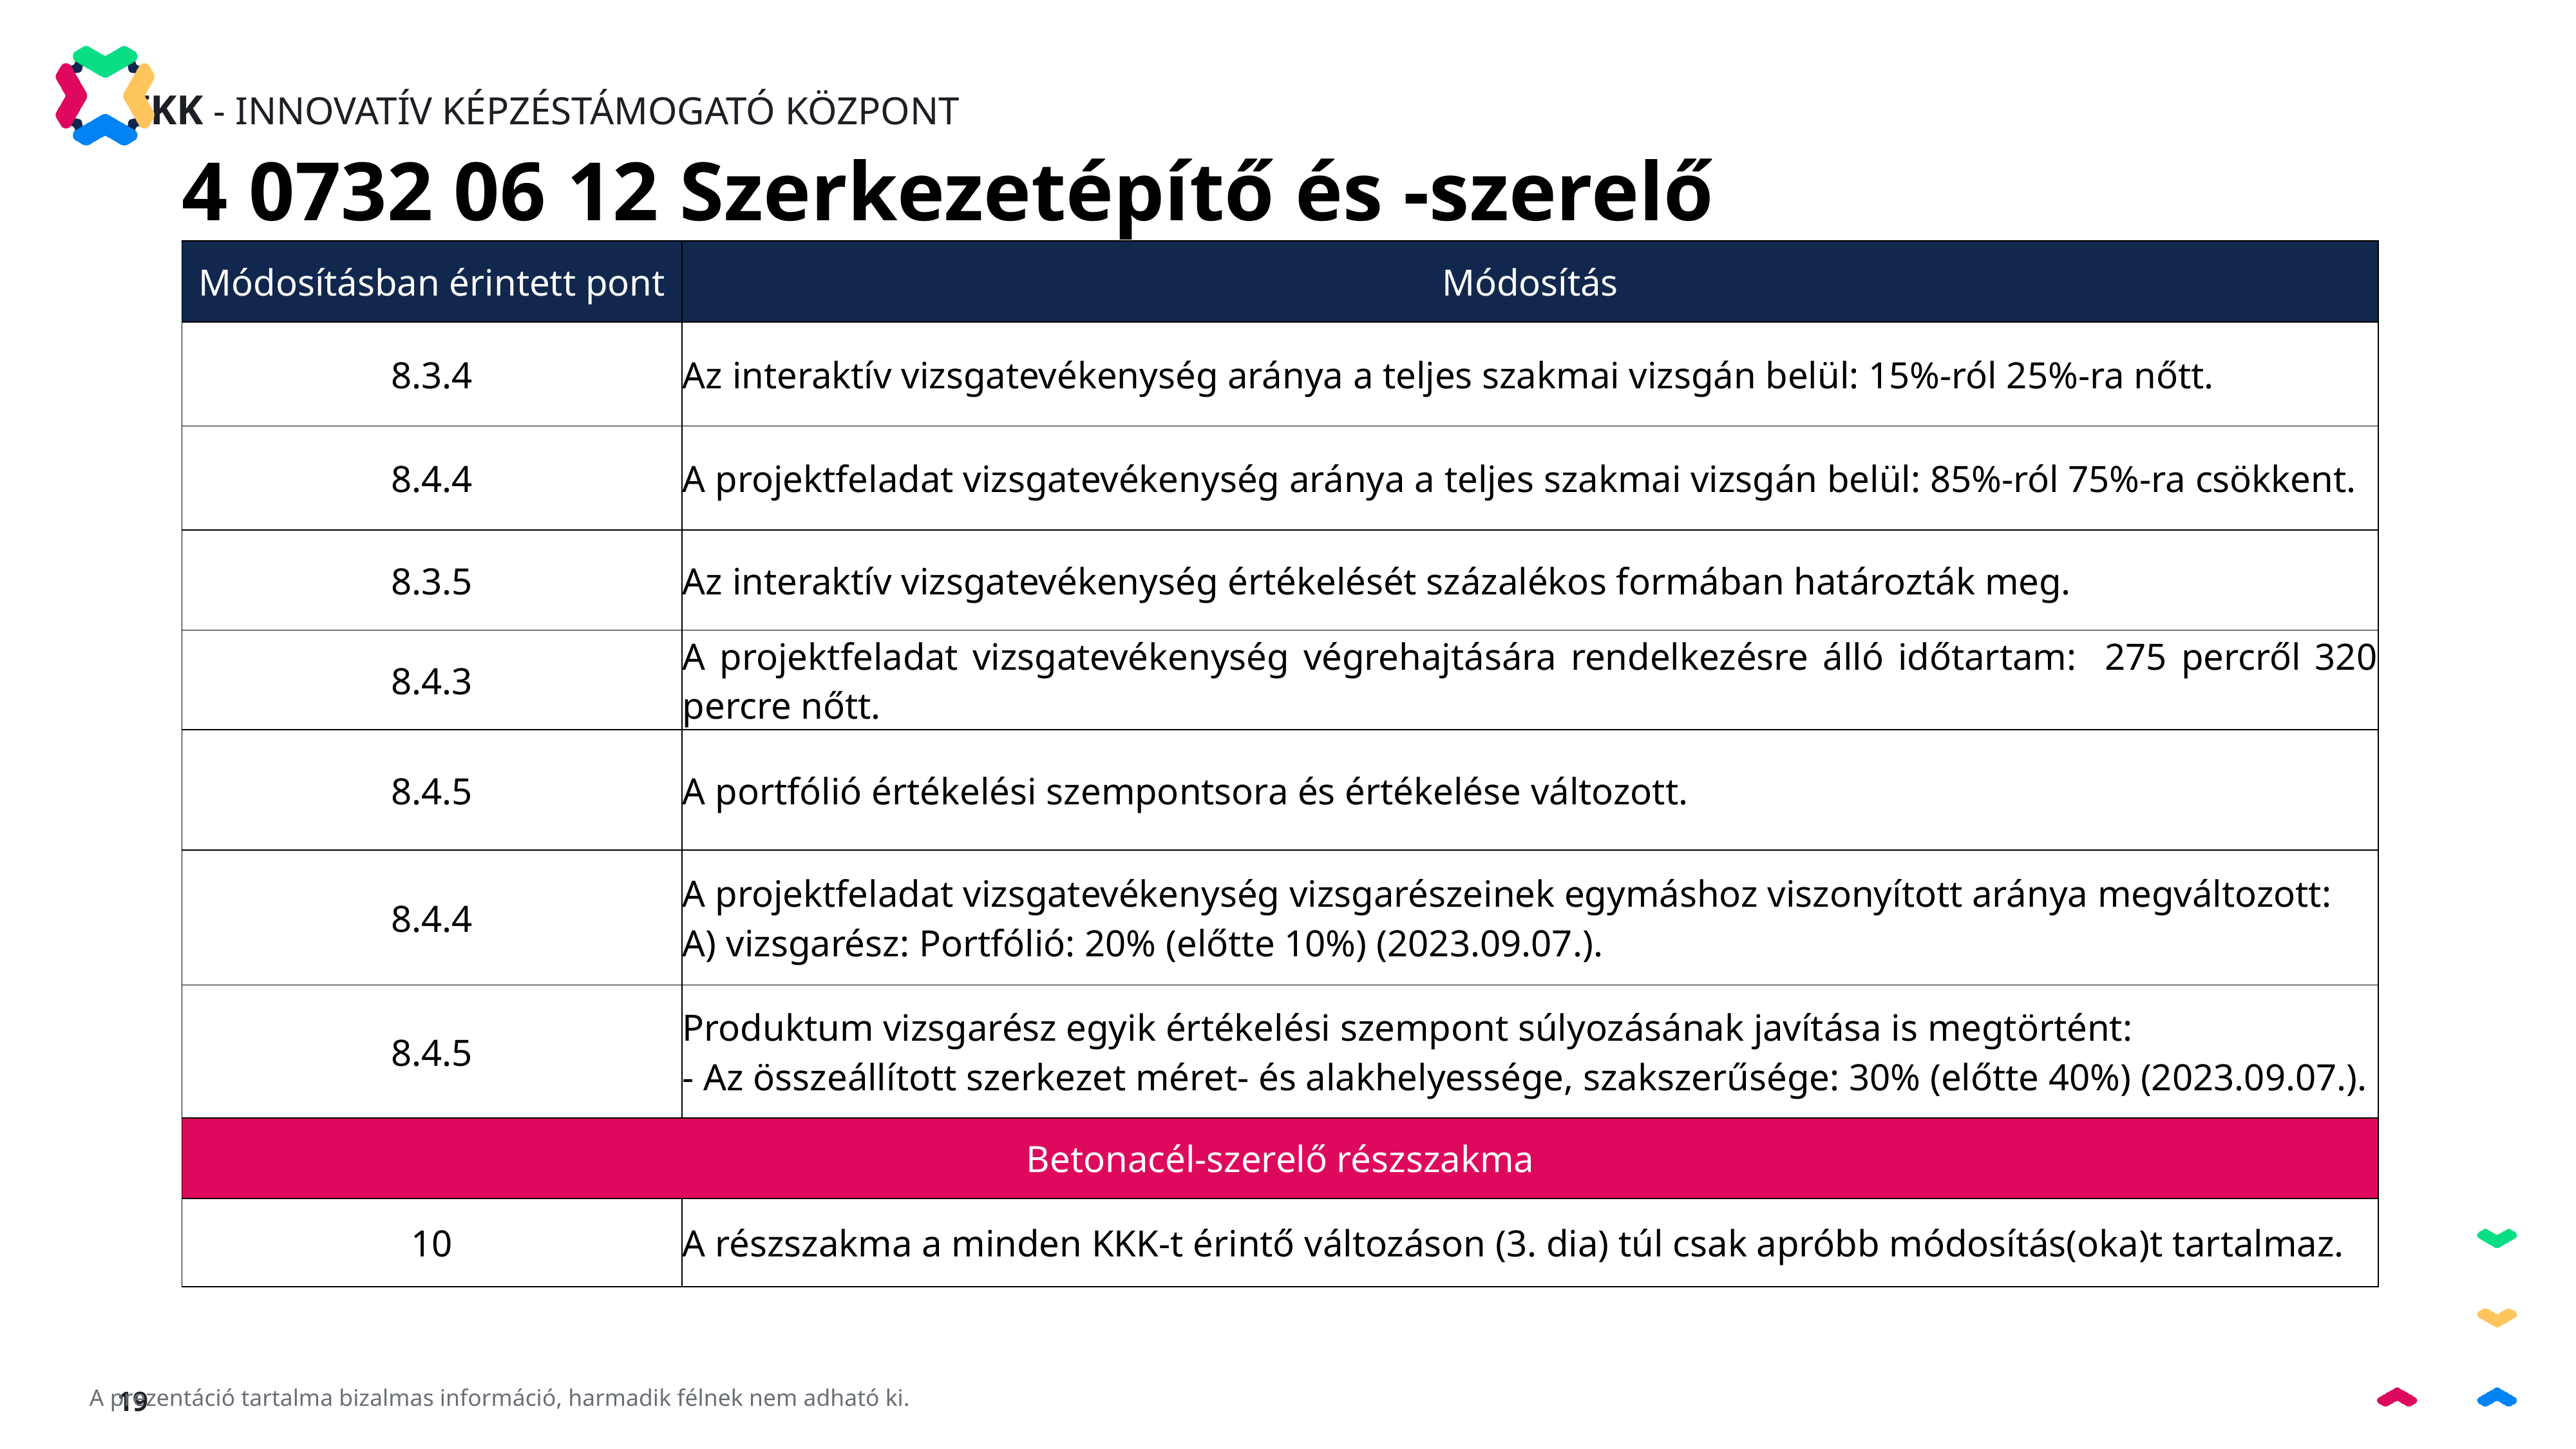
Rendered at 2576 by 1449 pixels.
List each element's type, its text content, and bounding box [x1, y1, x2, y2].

picture [55, 46, 155, 146]
table_cell A projektfeladat vizsgatevékenység aránya a teljes szakmai vizsgán belül: 85%-ról 75%-ra csökkent. [683, 426, 2378, 529]
table_cell Az interaktív vizsgatevékenység aránya a teljes szakmai vizsgán belül: 15%-ról 25%-ra nőtt. [683, 323, 2378, 426]
table_cell 8.4.5 [182, 730, 681, 849]
table_cell Produktum vizsgarész egyik értékelési szempont súlyozásának javítása is megtörtént: - Az összeállított szerkezet méret- és alakhelyessége, szakszerűsége: 30% (előtte 40%) (2023.09.07.). [683, 985, 2378, 1117]
picture [2377, 1229, 2517, 1406]
table_cell A projektfeladat vizsgatevékenység végrehajtására rendelkezésre álló időtartam: 275 percről 320 percre nőtt. [683, 630, 2378, 729]
table_cell Az interaktív vizsgatevékenység értékelését százalékos formában határozták meg. [683, 531, 2378, 630]
table_header Módosítás [683, 242, 2378, 321]
list 4 0732 06 12 Szerkezetépítő és -szerelő [182, 140, 2342, 223]
table_cell A részszakma a minden KKK-t érintő változáson (3. dia) túl csak apróbb módosítás(oka)t tartalmaz. [683, 1199, 2378, 1286]
table_cell A portfólió értékelési szempontsora és értékelése változott. [683, 730, 2378, 849]
table_cell 10 [182, 1199, 681, 1286]
table_header Módosításban érintett pont [182, 242, 681, 321]
table_cell 8.4.3 [182, 630, 681, 729]
table_cell 8.3.4 [182, 323, 681, 426]
table_cell A projektfeladat vizsgatevékenység vizsgarészeinek egymáshoz viszonyított aránya megváltozott: A) vizsgarész: Portfólió: 20% (előtte 10%) (2023.09.07.). [683, 851, 2378, 985]
table_cell 8.3.5 [182, 531, 681, 630]
table_cell 8.4.4 [182, 851, 681, 985]
table_cell 8.4.4 [182, 426, 681, 529]
table_cell 8.4.5 [182, 985, 681, 1117]
table_cell Betonacél-szerelő részszakma [182, 1119, 2378, 1198]
